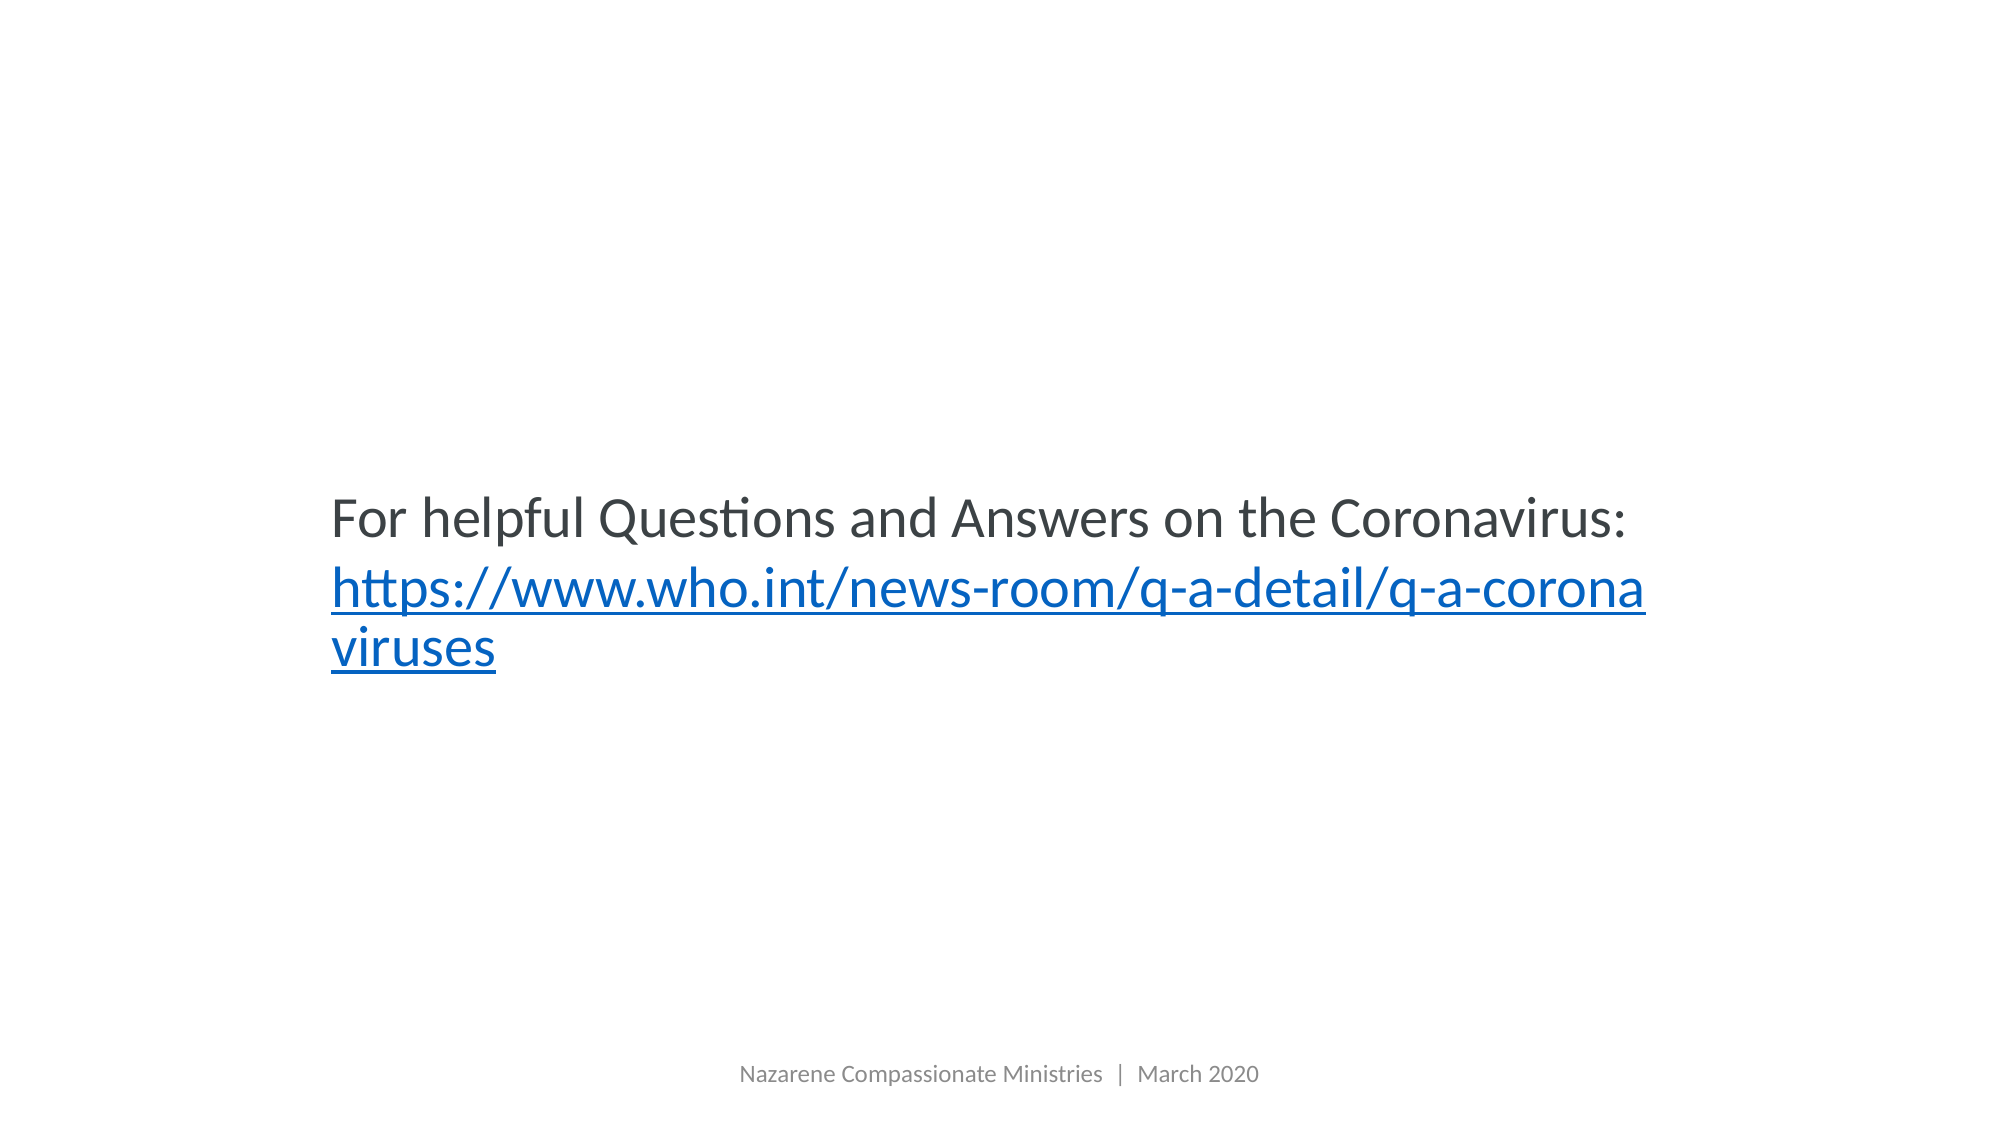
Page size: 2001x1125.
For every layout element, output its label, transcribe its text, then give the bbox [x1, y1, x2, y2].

footer Nazarene Compassionate Ministries | March 2020 [662, 1042, 1338, 1103]
text_box For helpful Questions and Answers on the Coronavirus: https://www.who.int/news-room/q-a-detail/q-a-coronaviruses [316, 472, 1684, 727]
